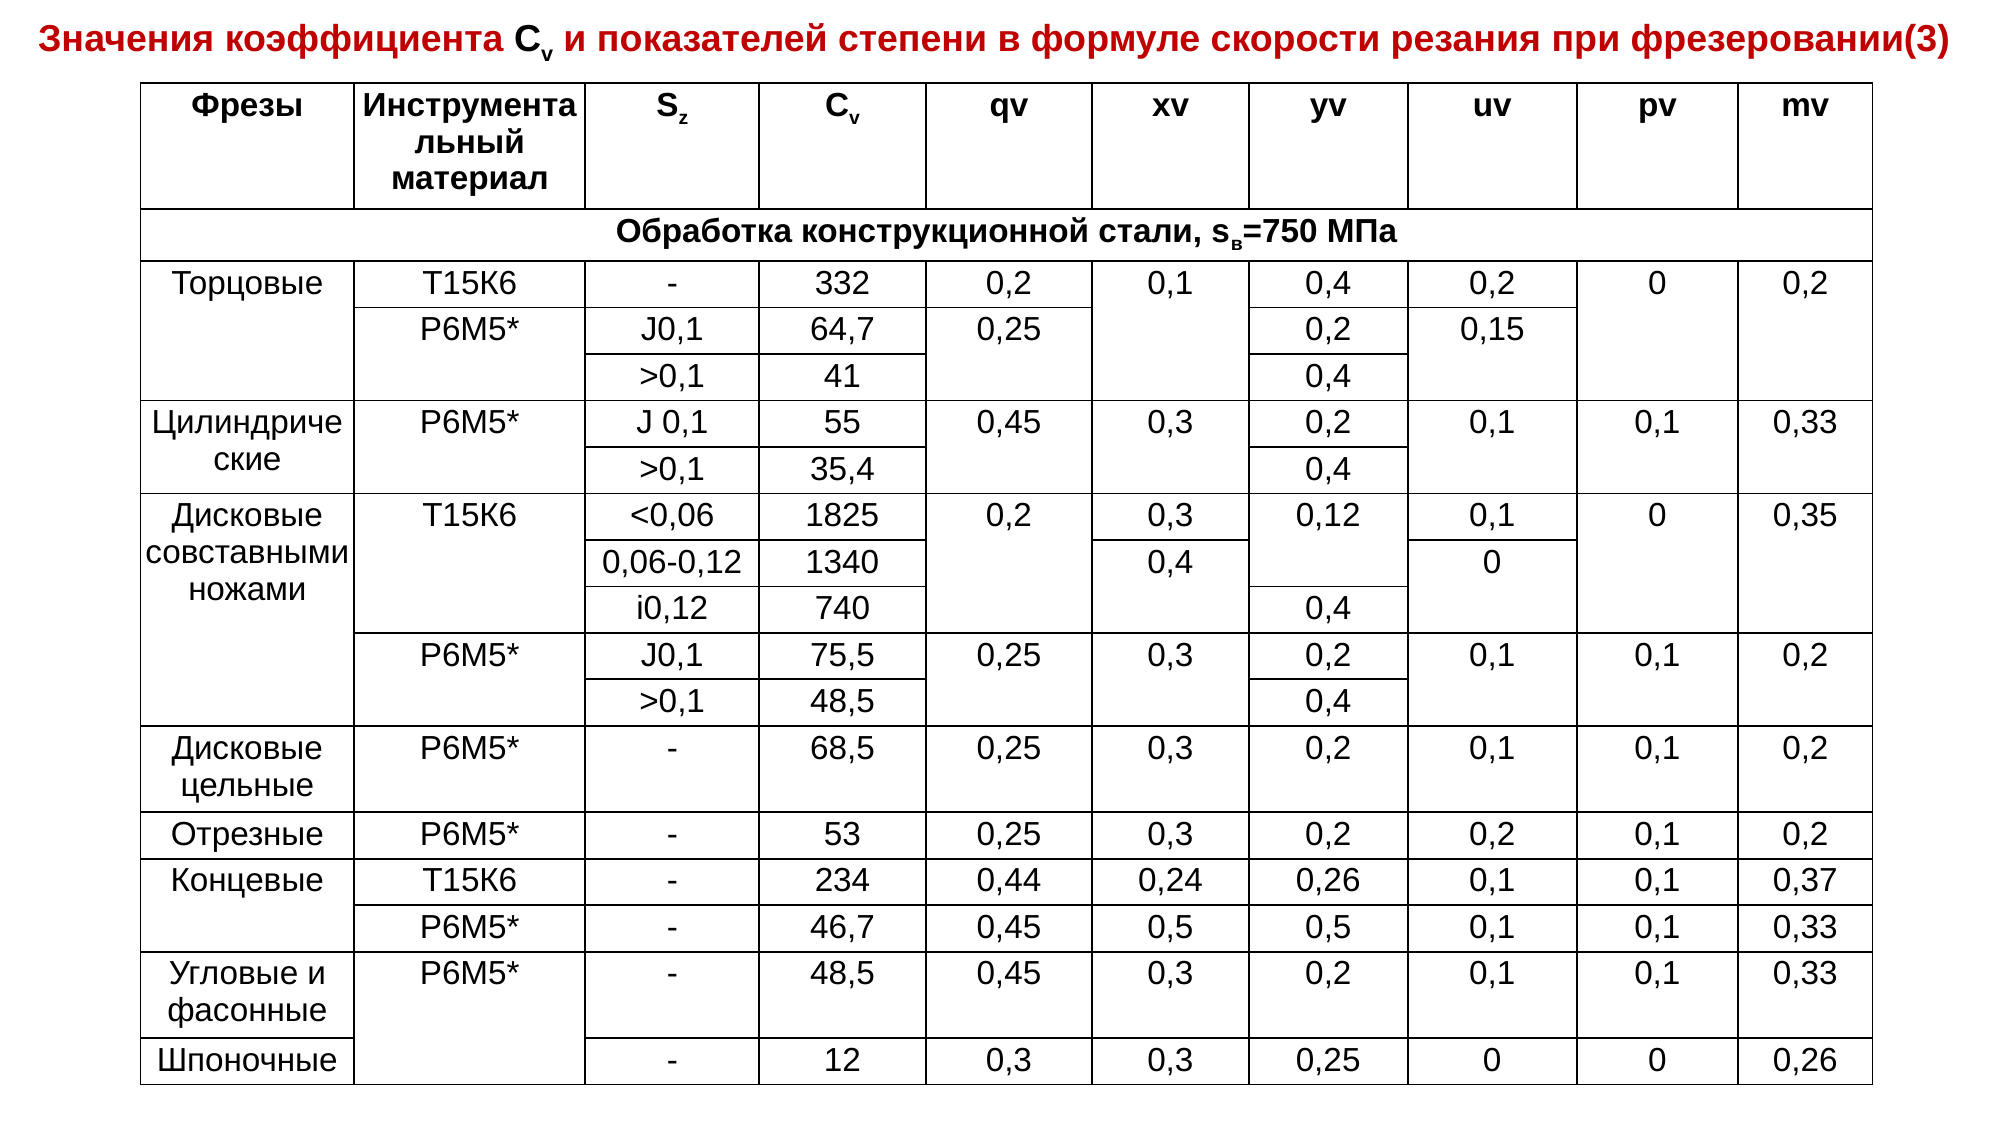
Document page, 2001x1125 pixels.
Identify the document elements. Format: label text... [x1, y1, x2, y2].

table_cell Цилиндрические [141, 401, 353, 493]
table_cell 12 [760, 1039, 925, 1084]
table_cell - [586, 906, 758, 951]
table_cell Шпоночные [141, 1039, 353, 1084]
table_cell - [586, 262, 758, 307]
table_cell 0,1 [1578, 813, 1737, 858]
table_header Cv [760, 84, 925, 208]
table_cell 0,1 [1093, 262, 1248, 400]
table_cell 0,1 [1578, 634, 1737, 725]
table_cell >0,1 [586, 355, 758, 400]
table_cell Р6М5* [355, 953, 584, 1084]
table_cell 0,26 [1250, 860, 1407, 904]
table_cell Дисковые совставными ножами [141, 494, 353, 725]
table_cell 1340 [760, 541, 925, 586]
table_cell 68,5 [760, 727, 925, 811]
table_cell 0,33 [1739, 953, 1872, 1037]
table_cell 55 [760, 401, 925, 446]
table_cell 0,1 [1409, 860, 1576, 904]
table_cell 0,44 [927, 860, 1091, 904]
table_cell 0,2 [1250, 401, 1407, 446]
table_cell 48,5 [760, 680, 925, 725]
text_box Значения коэффициента Cv и показателей степени в формуле скорости резания при фрезеровании(3) [23, 6, 2000, 73]
table_cell 0,2 [1409, 262, 1576, 307]
table_cell 0,3 [1093, 953, 1248, 1037]
table_cell 0,25 [927, 308, 1091, 400]
table_cell 0,1 [1578, 860, 1737, 904]
table_cell 0,3 [1093, 1039, 1248, 1084]
table_cell Дисковые цельные [141, 727, 353, 811]
table_cell 35,4 [760, 448, 925, 493]
table_cell 0,1 [1578, 906, 1737, 951]
table_cell 0,2 [1250, 813, 1407, 858]
table_cell і0,12 [586, 587, 758, 632]
table_cell Ј 0,1 [586, 401, 758, 446]
table_cell 0,24 [1093, 860, 1248, 904]
table_cell Концевые [141, 860, 353, 951]
table_cell 0,25 [927, 727, 1091, 811]
table_cell 0,2 [1250, 953, 1407, 1037]
table_cell 0,2 [1250, 727, 1407, 811]
table_cell 0,1 [1409, 494, 1576, 539]
table_cell 0,2 [1250, 634, 1407, 678]
table_cell 0,35 [1739, 494, 1872, 632]
table_cell 0,1 [1578, 727, 1737, 811]
table_cell Ј0,1 [586, 308, 758, 353]
table_cell Т15К6 [355, 860, 584, 904]
table_header yv [1250, 84, 1407, 208]
table_cell 53 [760, 813, 925, 858]
table_header Фрезы [141, 84, 353, 208]
table_cell 0,37 [1739, 860, 1872, 904]
table_cell 0 [1409, 541, 1576, 632]
table_cell 0,1 [1409, 953, 1576, 1037]
table_cell Торцовые [141, 262, 353, 400]
table_cell 0,3 [1093, 813, 1248, 858]
table_cell 0,1 [1409, 401, 1576, 493]
table_cell Отрезные [141, 813, 353, 858]
table_cell 0 [1409, 1039, 1576, 1084]
table_cell <0,06 [586, 494, 758, 539]
table_cell 0,3 [927, 1039, 1091, 1084]
table_cell 48,5 [760, 953, 925, 1037]
table_cell - [586, 860, 758, 904]
table_cell >0,1 [586, 448, 758, 493]
table_cell 0,3 [1093, 401, 1248, 493]
table_cell 0,2 [1739, 727, 1872, 811]
table_header qv [927, 84, 1091, 208]
table_cell 0,3 [1093, 494, 1248, 539]
table_cell 0,33 [1739, 906, 1872, 951]
table_cell 0,1 [1409, 634, 1576, 725]
table_cell 0,4 [1250, 587, 1407, 632]
table_cell Р6М5* [355, 634, 584, 725]
table_cell 0,3 [1093, 634, 1248, 725]
table_cell Обработка конструкционной стали, sв=750 МПа [141, 210, 1872, 260]
table_cell 0,06-0,12 [586, 541, 758, 586]
table_cell 0,25 [1250, 1039, 1407, 1084]
table_cell Р6М5* [355, 906, 584, 951]
table_cell 740 [760, 587, 925, 632]
table_cell 1825 [760, 494, 925, 539]
table_header mv [1739, 84, 1872, 208]
table_cell 0,26 [1739, 1039, 1872, 1084]
table_cell 0,2 [927, 494, 1091, 632]
table_header xv [1093, 84, 1248, 208]
table_cell 0,4 [1250, 680, 1407, 725]
table_cell 0 [1578, 262, 1737, 400]
table_cell 0,2 [1739, 813, 1872, 858]
table_cell Р6М5* [355, 727, 584, 811]
table_cell - [586, 813, 758, 858]
table_header uv [1409, 84, 1576, 208]
table_cell 0 [1578, 1039, 1737, 1084]
table_cell 0,1 [1578, 953, 1737, 1037]
table_cell Угловые и фасонные [141, 953, 353, 1037]
table_cell 0,3 [1093, 727, 1248, 811]
table_cell 0,2 [1739, 262, 1872, 400]
table_cell 0,25 [927, 813, 1091, 858]
table_cell 0,25 [927, 634, 1091, 725]
table_cell 0,2 [927, 262, 1091, 307]
table_cell 0,5 [1250, 906, 1407, 951]
table_cell >0,1 [586, 680, 758, 725]
table_cell 0,45 [927, 906, 1091, 951]
table_cell 0,4 [1093, 541, 1248, 632]
table_cell - [586, 1039, 758, 1084]
table_cell 0,2 [1250, 308, 1407, 353]
table_cell Т15К6 [355, 262, 584, 307]
table_header Инструментальный материал [355, 84, 584, 208]
table_cell 332 [760, 262, 925, 307]
table_cell - [586, 953, 758, 1037]
table_cell 41 [760, 355, 925, 400]
table_cell - [586, 727, 758, 811]
table_cell 0,45 [927, 401, 1091, 493]
table_cell 64,7 [760, 308, 925, 353]
table_cell 75,5 [760, 634, 925, 678]
table_cell 0,33 [1739, 401, 1872, 493]
table_cell 0,4 [1250, 262, 1407, 307]
table_cell Т15К6 [355, 494, 584, 632]
table_cell 0,2 [1409, 813, 1576, 858]
table_cell Р6М5* [355, 813, 584, 858]
table_cell 0,15 [1409, 308, 1576, 400]
table_cell 0,5 [1093, 906, 1248, 951]
table_cell 0,12 [1250, 494, 1407, 586]
table_cell 0,1 [1409, 727, 1576, 811]
table_cell 0,1 [1578, 401, 1737, 493]
table_cell 0,1 [1409, 906, 1576, 951]
table_cell 0,4 [1250, 448, 1407, 493]
table_cell 0,4 [1250, 355, 1407, 400]
table_cell 0,2 [1739, 634, 1872, 725]
table_cell 0,45 [927, 953, 1091, 1037]
table_cell Р6М5* [355, 401, 584, 493]
table_cell 46,7 [760, 906, 925, 951]
table_header Sz [586, 84, 758, 208]
table_cell Р6М5* [355, 308, 584, 400]
table_header pv [1578, 84, 1737, 208]
table_cell 234 [760, 860, 925, 904]
table_cell Ј0,1 [586, 634, 758, 678]
table_cell 0 [1578, 494, 1737, 632]
